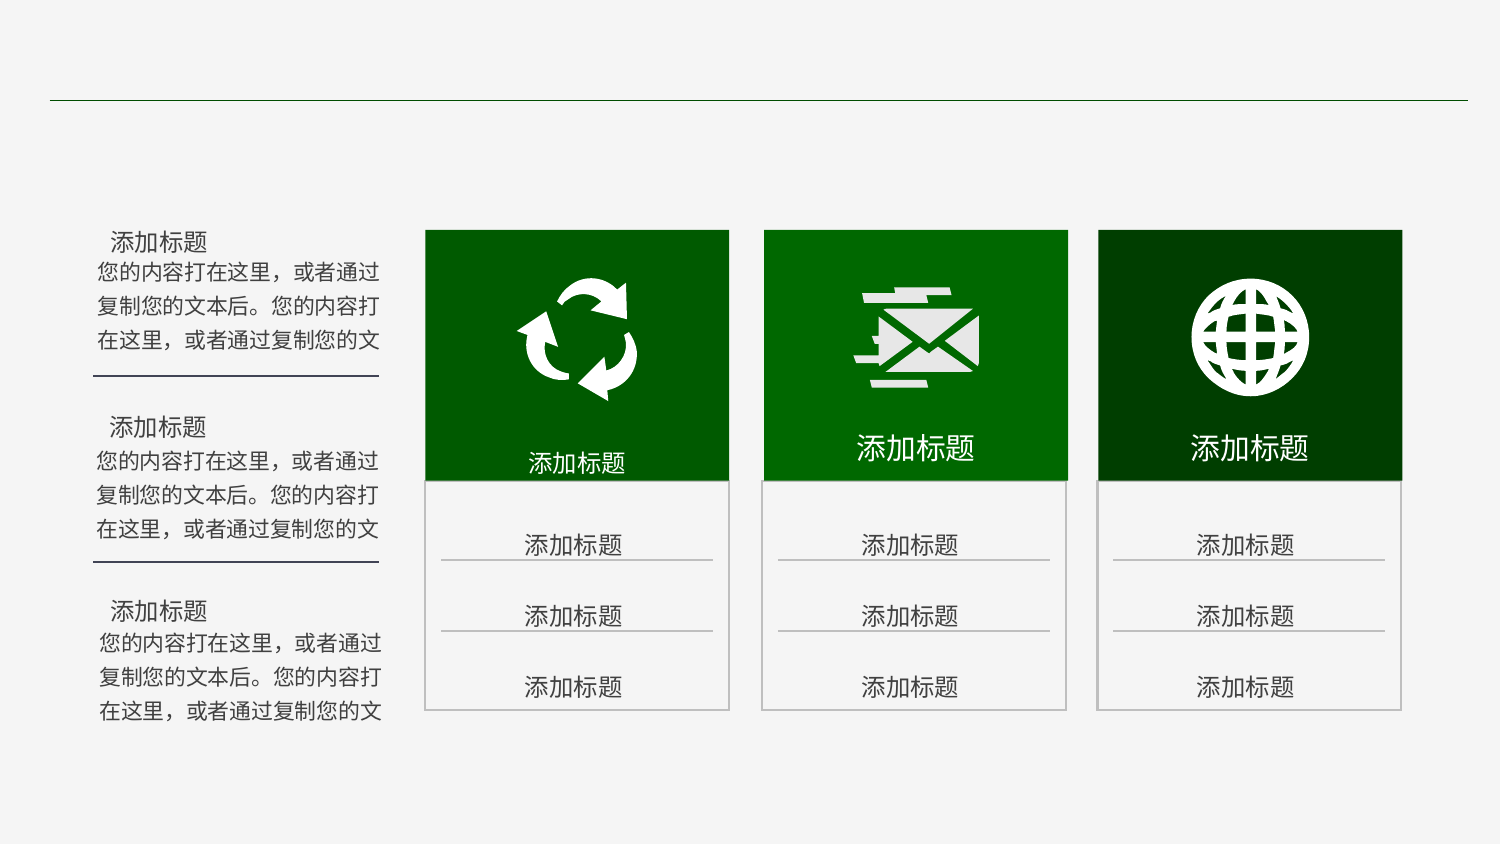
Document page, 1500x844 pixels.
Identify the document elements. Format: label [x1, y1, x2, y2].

text_box [762, 480, 1067, 710]
text_box [78, 569, 404, 733]
text_box [1097, 480, 1402, 710]
text_box [76, 385, 401, 551]
text_box [425, 481, 730, 710]
text_box [78, 200, 402, 362]
text_box [764, 229, 1069, 481]
text_box [425, 229, 730, 481]
text_box [1098, 229, 1403, 481]
